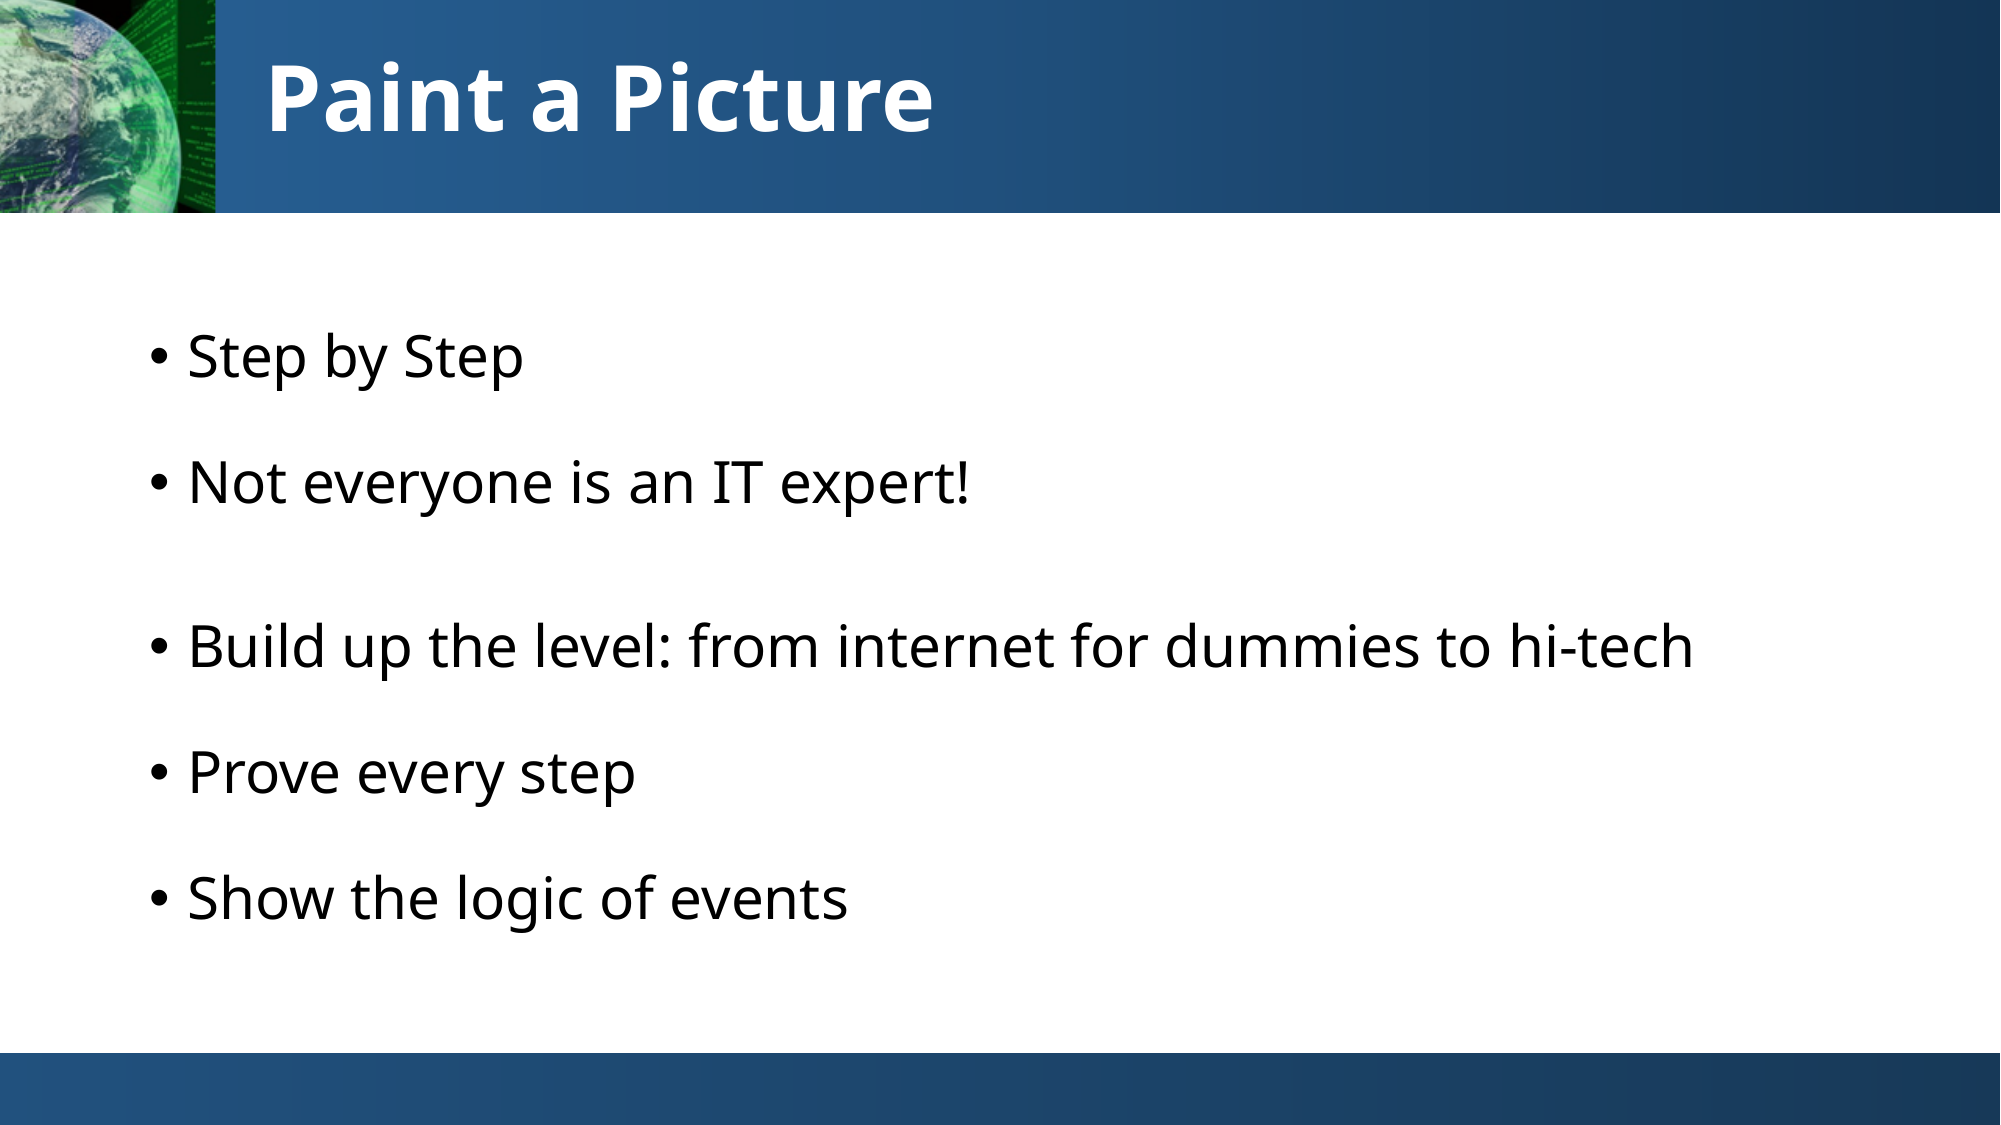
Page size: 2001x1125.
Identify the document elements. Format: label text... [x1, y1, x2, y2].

list Step by Step Not everyone is an IT expert! Build up the level: from internet for dummies to hi-tech Prove every step Show the logic of events [134, 319, 1863, 1028]
title Paint a Picture [249, 29, 1698, 173]
picture [0, 0, 2000, 213]
